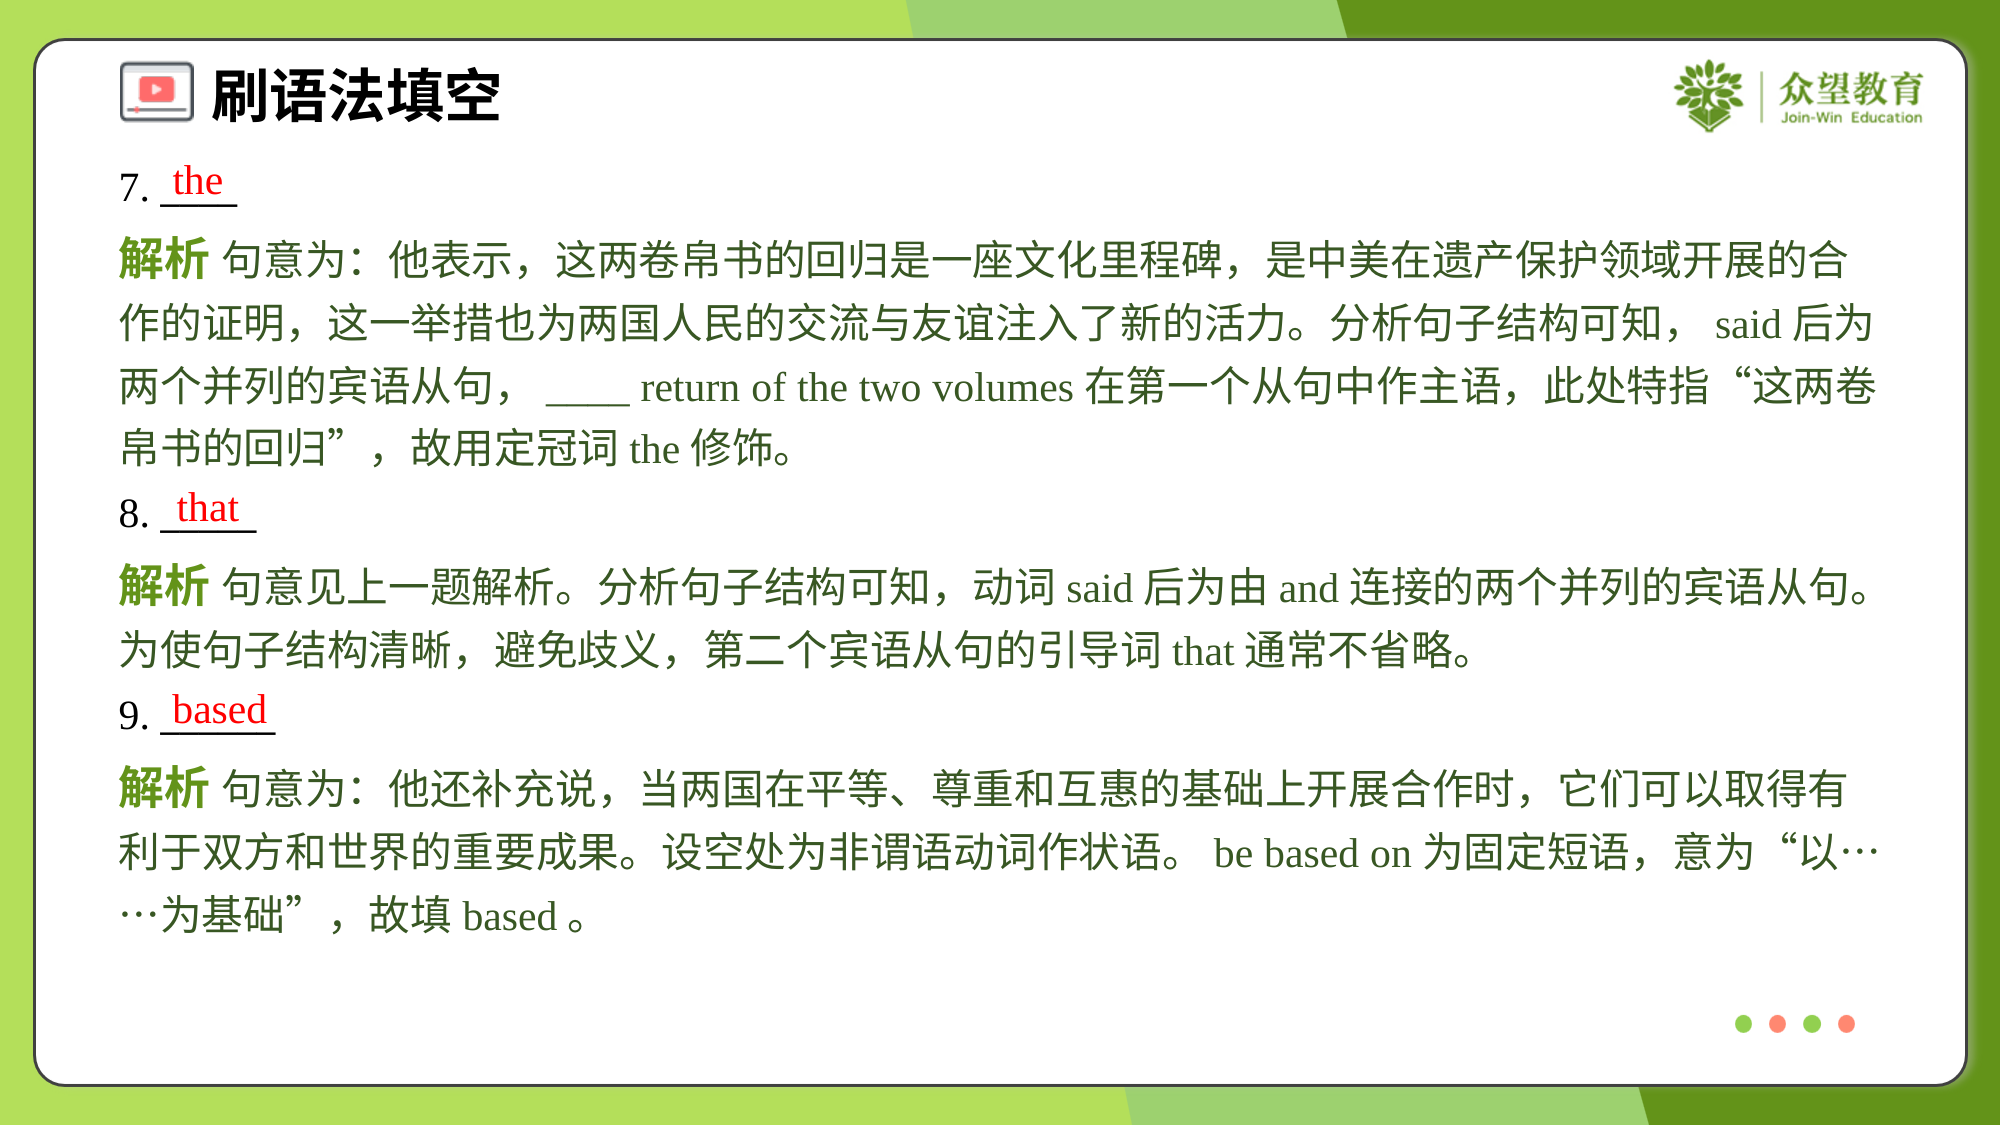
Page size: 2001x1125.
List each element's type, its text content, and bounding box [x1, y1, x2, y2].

text_box the [167, 140, 229, 199]
text_box based [167, 669, 273, 727]
text_box 解析 句意为：他还补充说，当两国在平等、尊重和互惠的基础上开展合作时，它们可以取得有利于双方和世界的重要成果。设空处为非谓语动词作状语。be based on为固定短语，意为“以……为基础”，故填based。 [118, 745, 1883, 934]
text_box 解析 句意为：他表示，这两卷帛书的回归是一座文化里程碑，是中美在遗产保护领域开展的合作的证明，这一举措也为两国人民的交流与友谊注入了新的活力。分析句子结构可知，said后为两个并列的宾语从句，____ return of the two volumes在第一个从句中作主语，此处特指“这两卷帛书的回归”，故用定冠词the修饰。 [118, 215, 1883, 468]
text_box that [172, 467, 244, 525]
text_box 8. _____ [118, 473, 1883, 531]
text_box 解析 句意见上一题解析。分析句子结构可知，动词said后为由and连接的两个并列的宾语从句。为使句子结构清晰，避免歧义，第二个宾语从句的引导词that通常不省略。 [118, 542, 1883, 670]
picture [0, 0, 2000, 1125]
text_box 9. ______ [118, 675, 1883, 733]
text_box 7. ____ [118, 146, 1883, 204]
